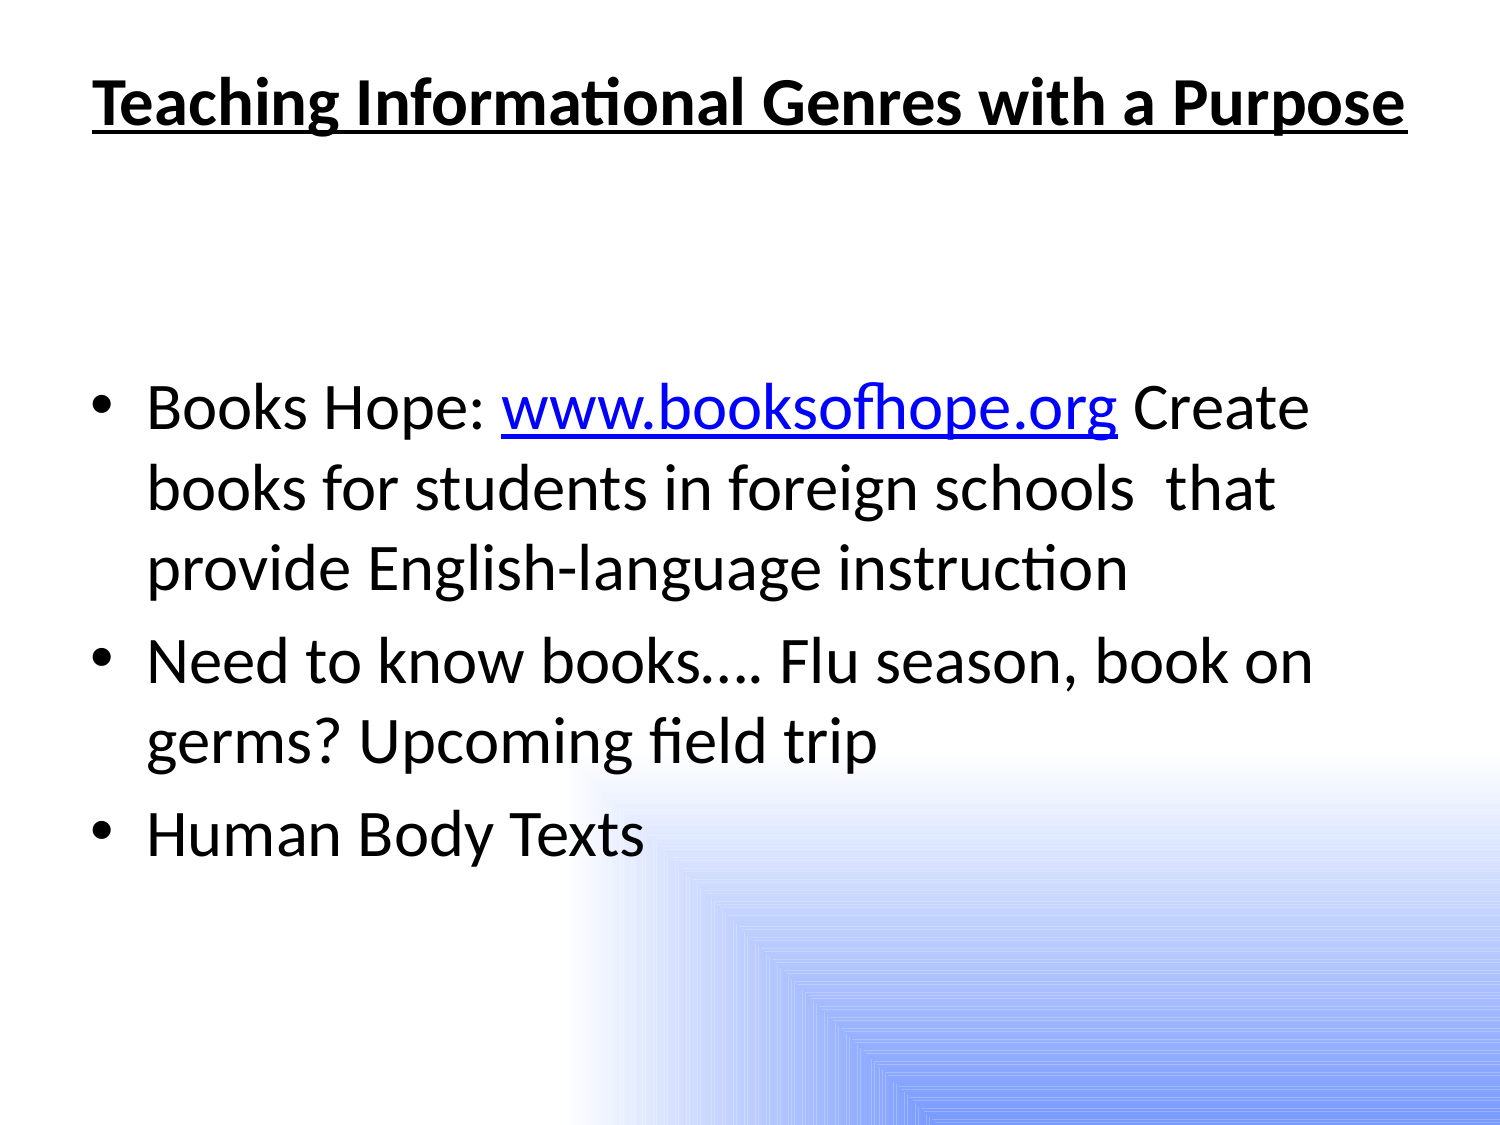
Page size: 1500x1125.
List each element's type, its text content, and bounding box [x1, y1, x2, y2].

list Books Hope: www.booksofhope.org Create books for students in foreign schools that provide English-language instruction Need to know books…. Flu season, book on germs? Upcoming field trip Human Body Texts [75, 262, 1425, 1005]
title Teaching Informational Genres with a Purpose [75, 45, 1425, 233]
